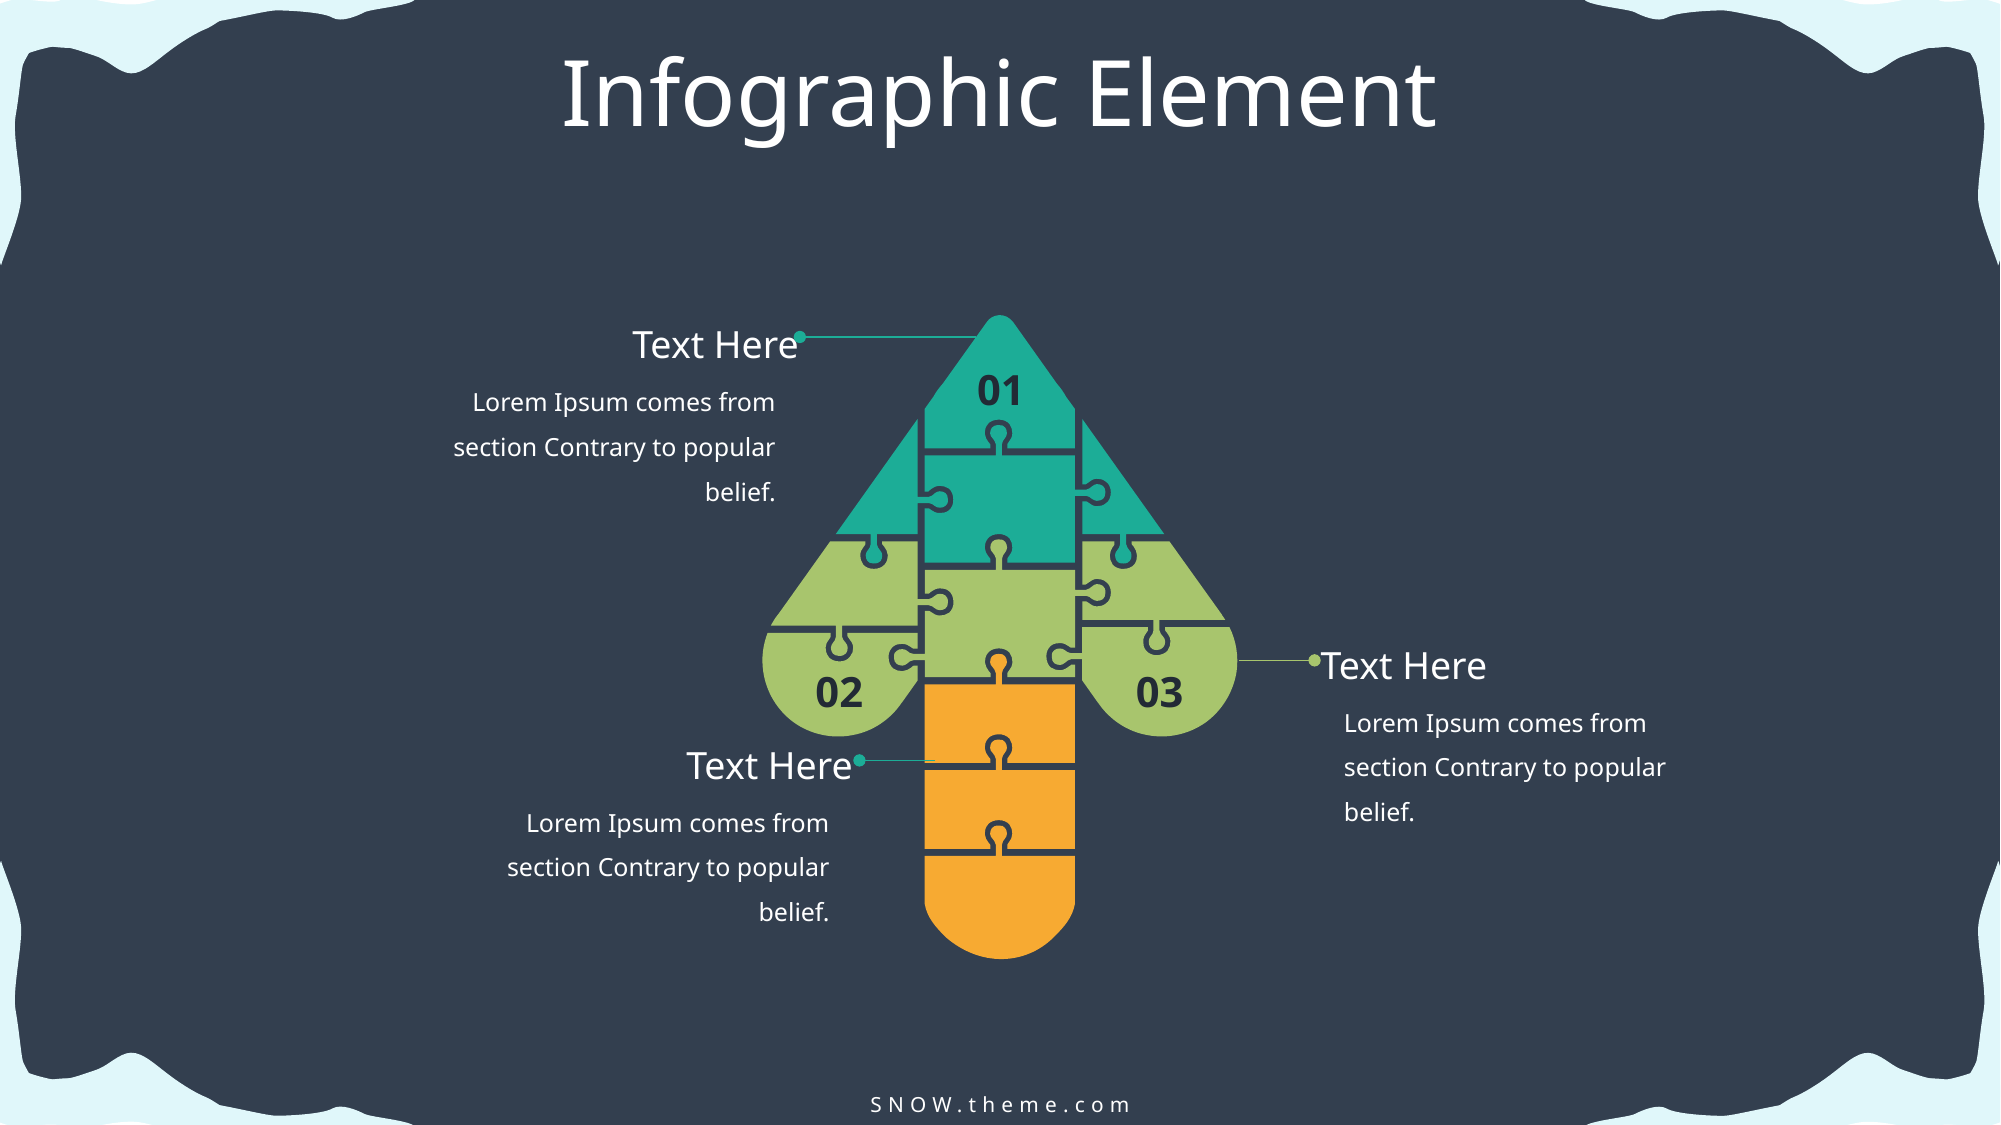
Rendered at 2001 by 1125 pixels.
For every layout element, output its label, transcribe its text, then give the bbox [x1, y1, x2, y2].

text_box Text Here [1305, 634, 1503, 694]
text_box [924, 315, 1038, 449]
text_box [1082, 541, 1226, 651]
text_box [1051, 627, 1238, 737]
text_box [924, 825, 1075, 960]
text_box Text Here [671, 734, 868, 794]
text_box [762, 632, 918, 734]
text_box Infographic Element [546, 27, 1454, 153]
text_box [835, 418, 948, 564]
text_box [924, 653, 1075, 763]
text_box 02 [800, 658, 879, 724]
text_box [894, 539, 1106, 678]
text_box [924, 425, 1106, 563]
text_box Lorem Ipsum comes from section Contrary to popular belief. [444, 784, 845, 935]
text_box [1005, 361, 1075, 449]
text_box Lorem Ipsum comes from section Contrary to popular belief. [391, 364, 791, 514]
text_box [1082, 418, 1165, 564]
text_box 03 [1120, 658, 1199, 724]
text_box [770, 541, 948, 656]
text_box Text Here [617, 313, 814, 374]
text_box [924, 739, 1075, 849]
text_box Lorem Ipsum comes from section Contrary to popular belief. [1329, 684, 1730, 835]
text_box 01 [962, 356, 1041, 421]
